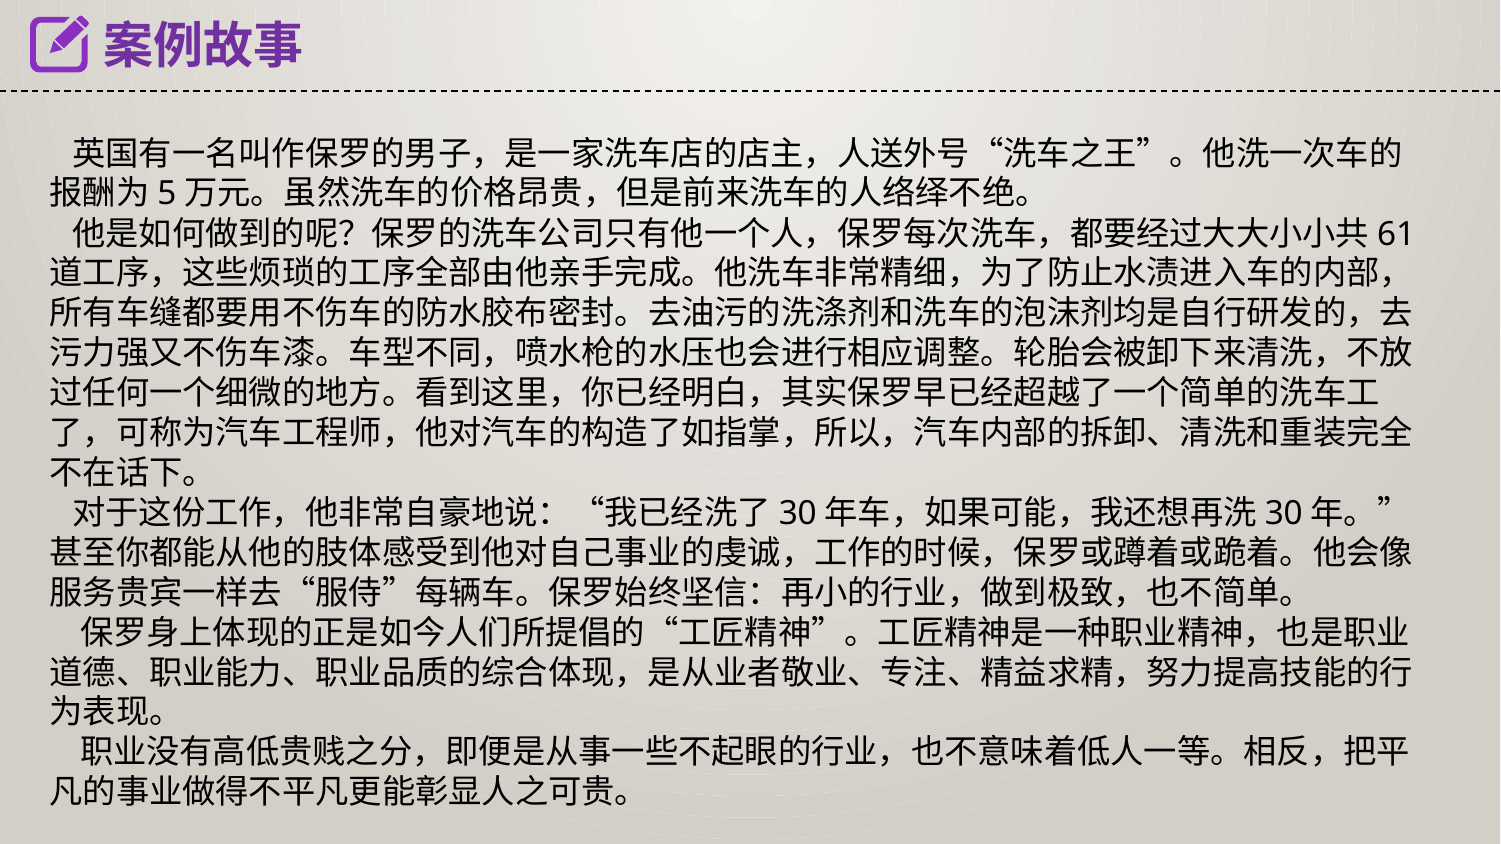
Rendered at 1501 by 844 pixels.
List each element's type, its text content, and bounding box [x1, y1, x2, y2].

text_box [30, 16, 88, 73]
text_box [49, 15, 89, 54]
text_box 案例故事 [89, 6, 1224, 82]
text_box 英国有一名叫作保罗的男子，是一家洗车店的店主，人送外号“洗车之王”。他洗一次车的报酬为5万元。虽然洗车的价格昂贵，但是前来洗车的人络绎不绝。 他是如何做到的呢？保罗的洗车公司只有他一个人，保罗每次洗车，都要经过大大小小共61道工序，这些烦琐的工序全部由他亲手完成。他洗车非常精细，为了防止水渍进入车的内部，所有车缝都要用不伤车的防水胶布密封。去油污的洗涤剂和洗车的泡沫剂均是自行研发的，去污力强又不伤车漆。车型不同，喷水枪的水压也会进行相应调整。轮胎会被卸下来清洗，不放过任何一个细微的地方。看到这里，你已经明白，其实保罗早已经超越了一个简单的洗车工了，可称为汽车工程师，他对汽车的构造了如指掌，所以，汽车内部的拆卸、清洗和重装完全不在话下。 对于这份工作，他非常自豪地说：“我已经洗了30年车，如果可能，我还想再洗30年。”甚至你都能从他的肢体感受到他对自己事业的虔诚，工作的时候，保罗或蹲着或跪着。他会像服务贵宾一样去“服侍”每辆车。保罗始终坚信：再小的行业，做到极致，也不简单。 保罗身上体现的正是如今人们所提倡的“工匠精神”。工匠精神是一种职业精神，也是职业道德、职业能力、职业品质的综合体现，是从业者敬业、专注、精益求精，努力提高技能的行为表现。 职业没有高低贵贱之分，即便是从事一些不起眼的行业，也不意味着低人一等。相反，把平凡的事业做得不平凡更能彰显人之可贵。 [34, 124, 1435, 818]
